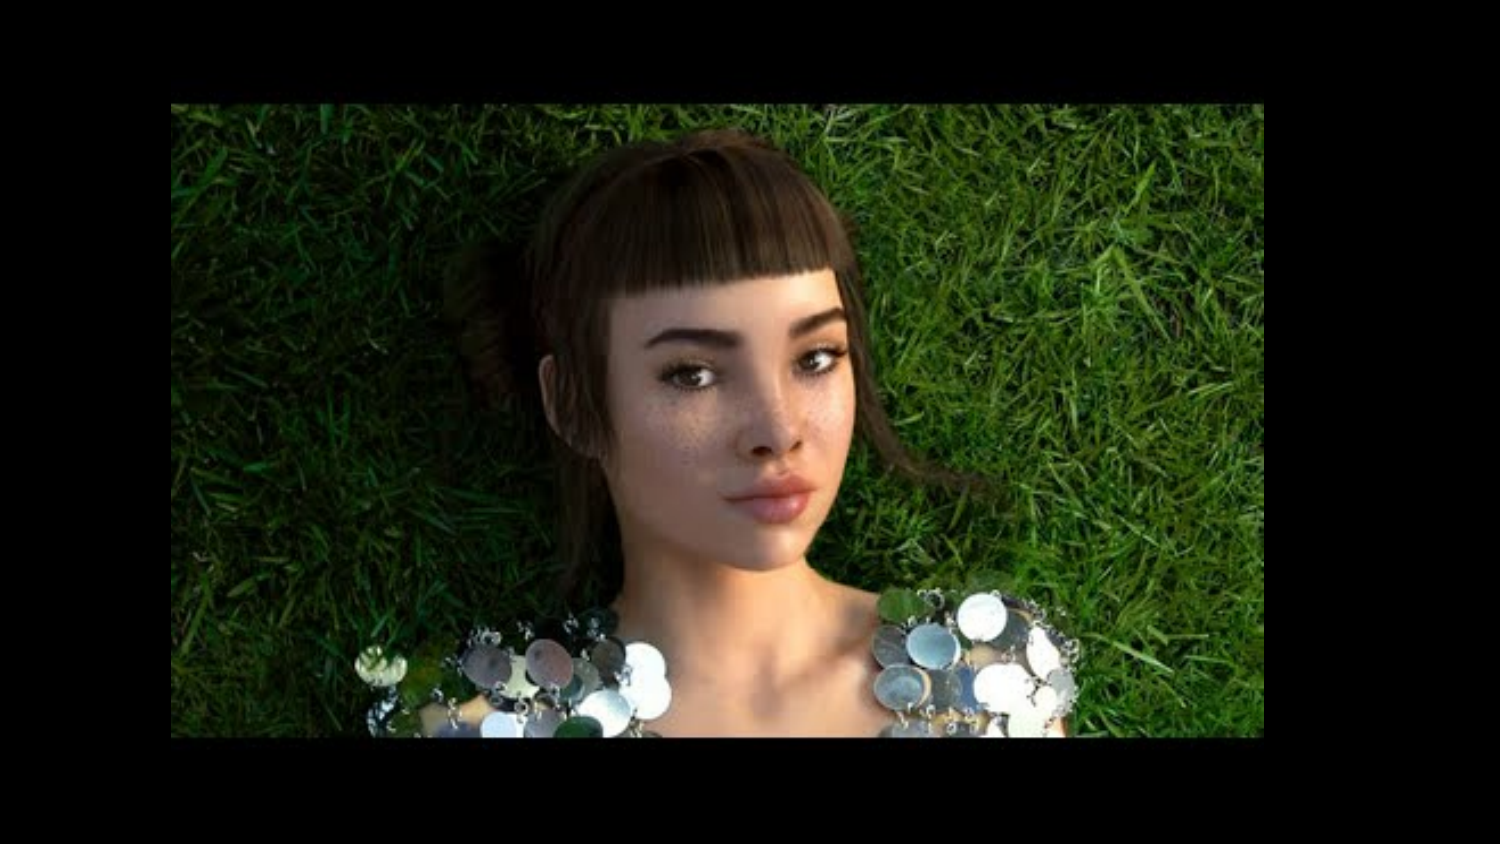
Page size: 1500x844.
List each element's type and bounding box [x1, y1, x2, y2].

picture [170, 0, 1264, 844]
